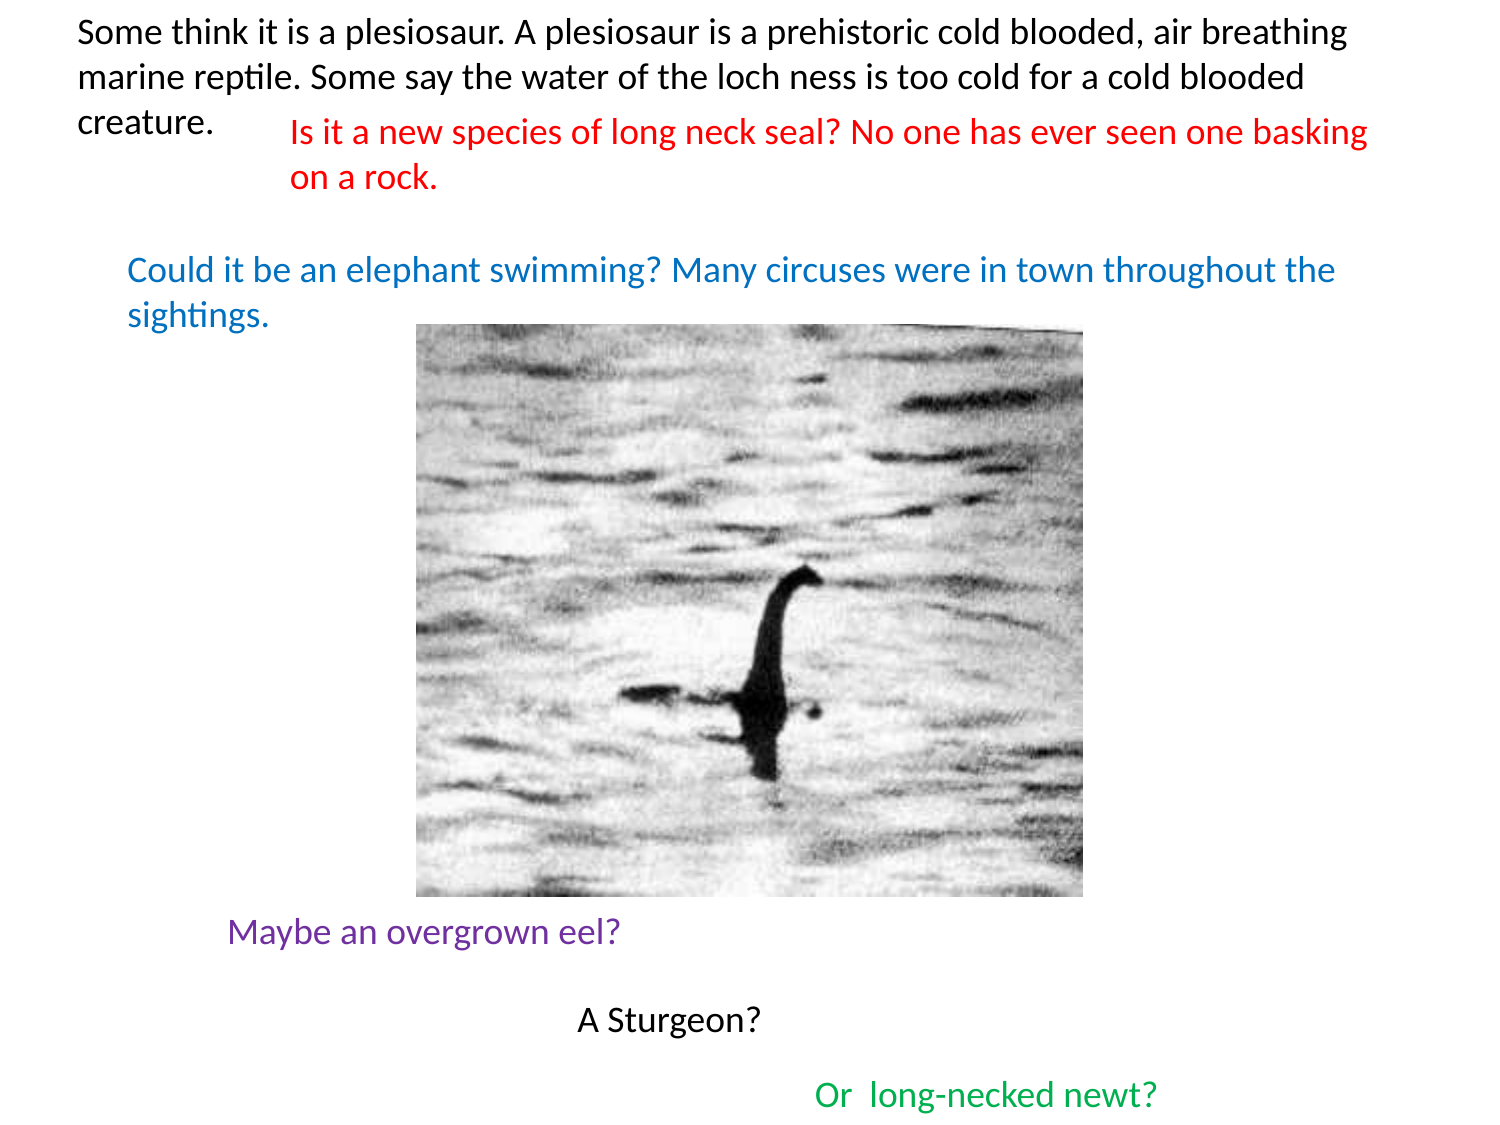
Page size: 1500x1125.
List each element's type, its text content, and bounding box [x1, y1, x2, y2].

text_box Some think it is a plesiosaur. A plesiosaur is a prehistoric cold blooded, air breathing marine reptile. Some say the water of the loch ness is too cold for a cold blooded creature. [62, 0, 1438, 150]
text_box A Sturgeon? [562, 987, 1338, 1048]
text_box Or long-necked newt? [799, 1062, 1388, 1123]
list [416, 324, 1084, 897]
text_box Maybe an overgrown eel? [212, 899, 825, 960]
text_box Is it a new species of long neck seal? No one has ever seen one basking on a rock. [275, 99, 1425, 205]
text_box Could it be an elephant swimming? Many circuses were in town throughout the sightings. [112, 237, 1375, 343]
